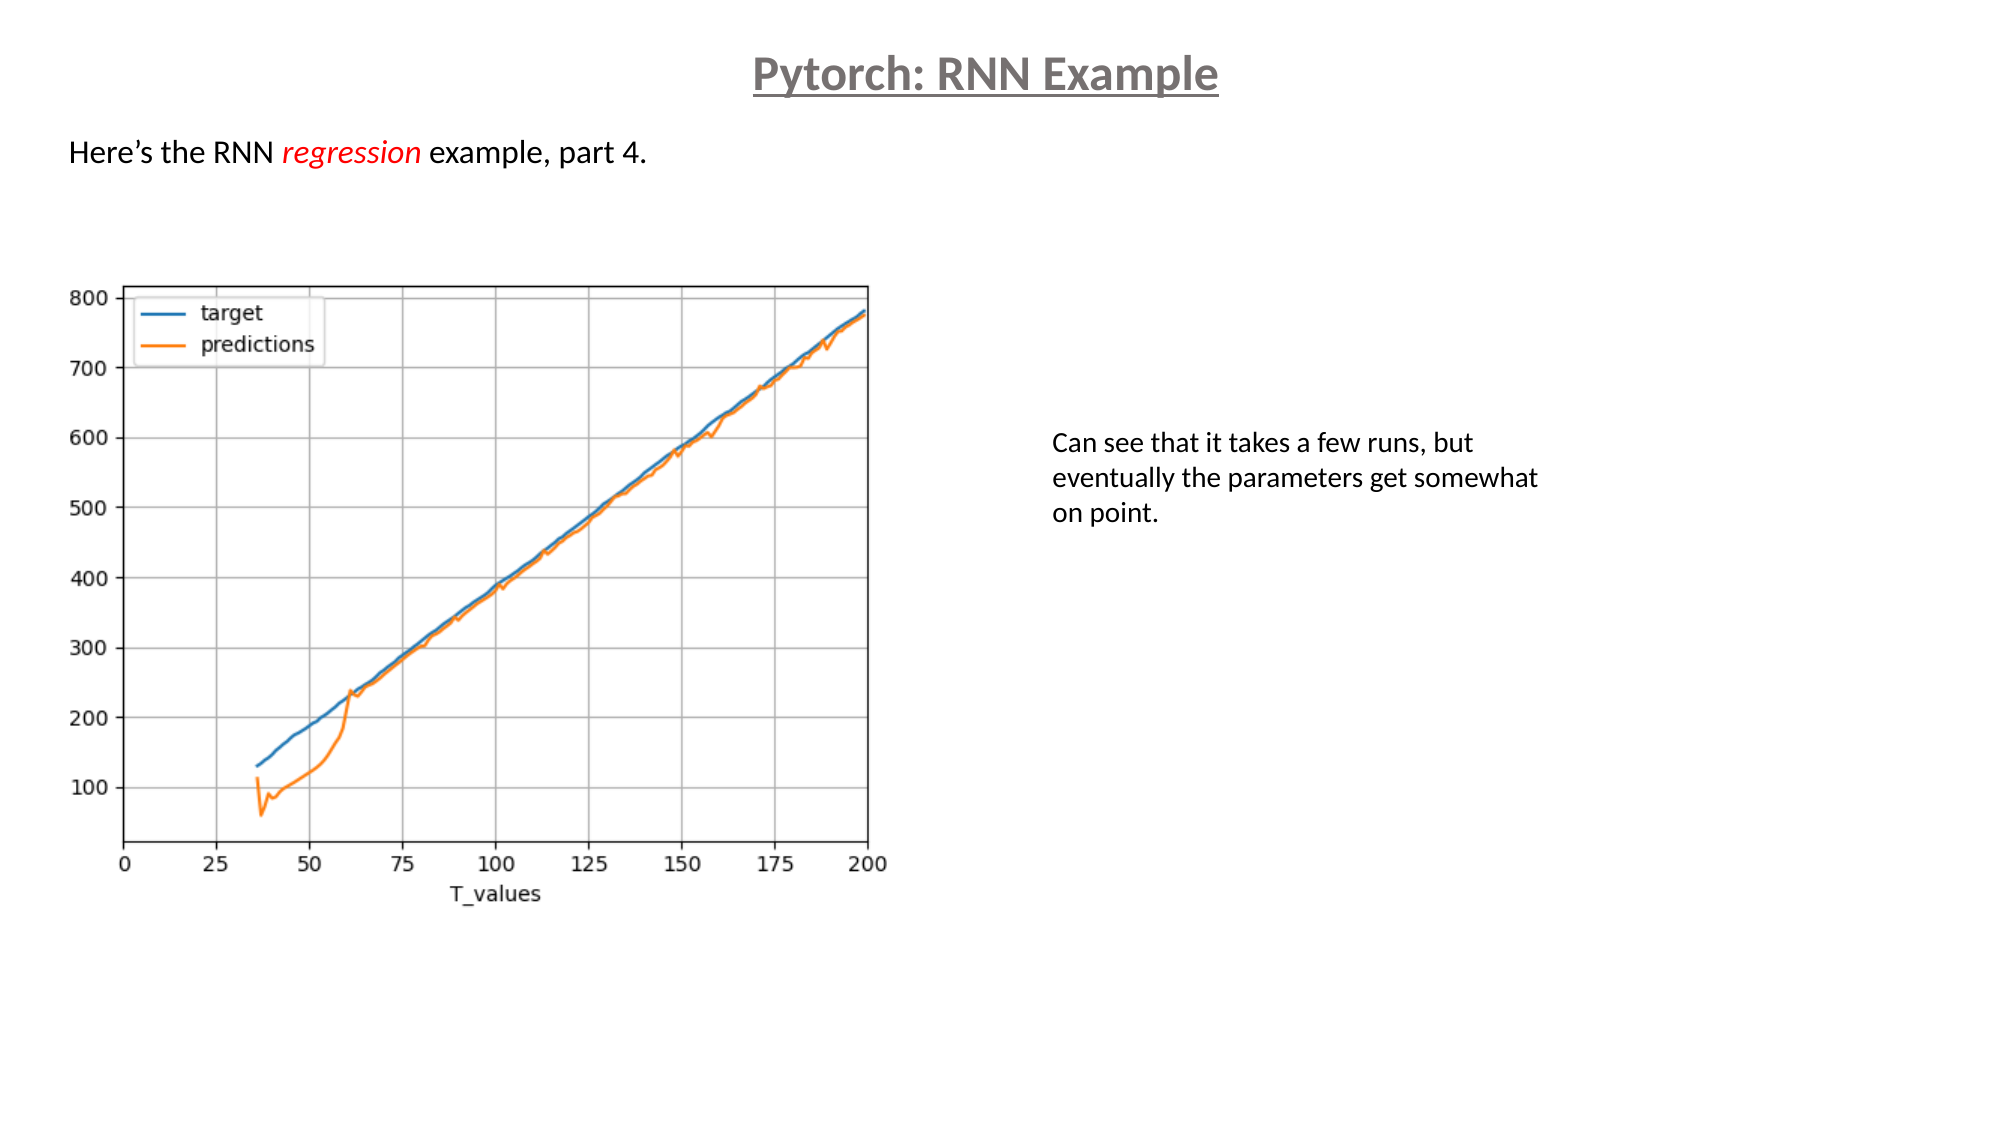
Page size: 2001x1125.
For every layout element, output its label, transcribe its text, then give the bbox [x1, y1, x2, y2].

picture [54, 270, 902, 921]
text_box Here’s the RNN regression example, part 4. [54, 123, 682, 178]
text_box Can see that it takes a few runs, but eventually the parameters get somewhat on point. [1037, 416, 1567, 537]
text_box Pytorch: RNN Example [738, 33, 1235, 109]
